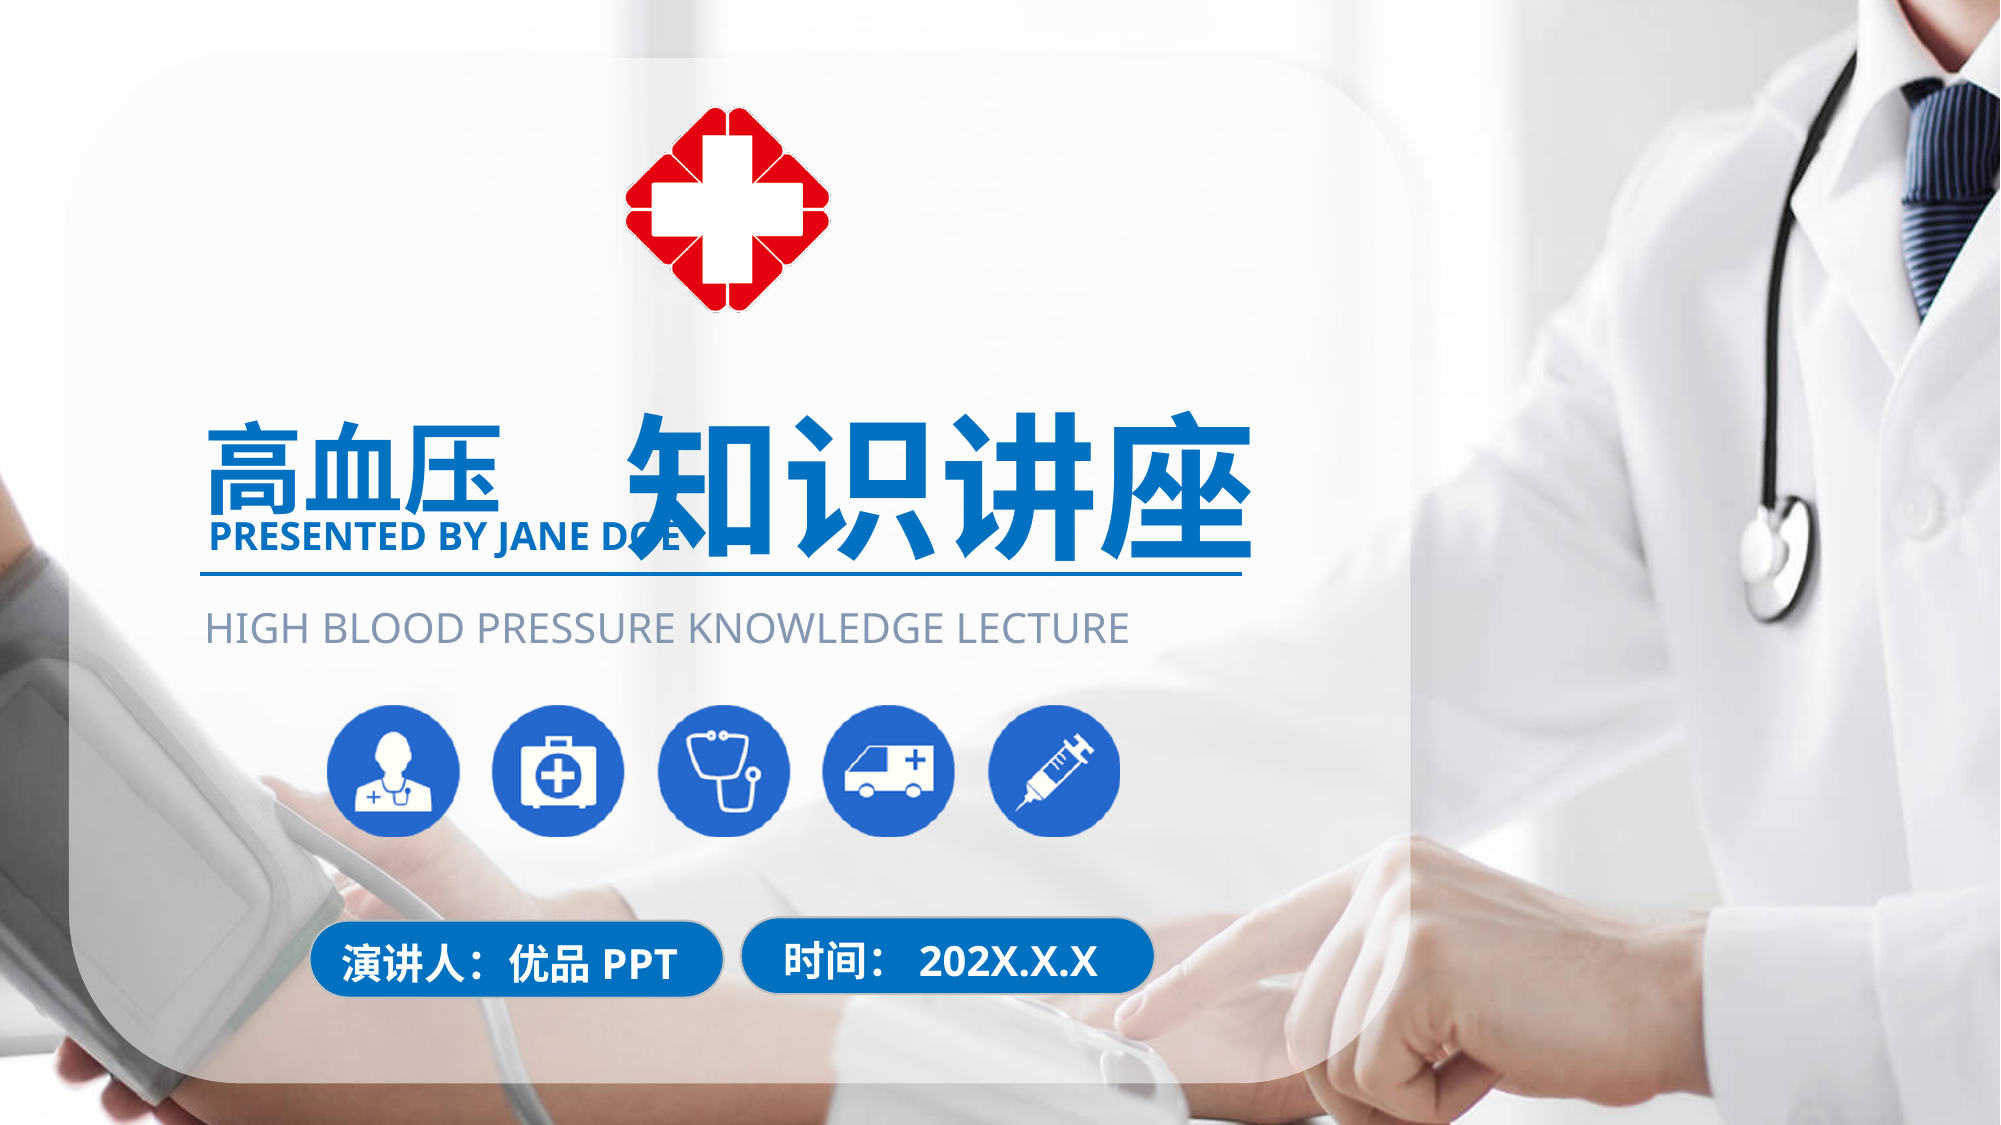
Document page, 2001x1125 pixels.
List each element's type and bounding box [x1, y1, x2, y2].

text_box [740, 917, 1155, 995]
text_box [309, 920, 724, 998]
picture [0, 0, 2000, 1125]
